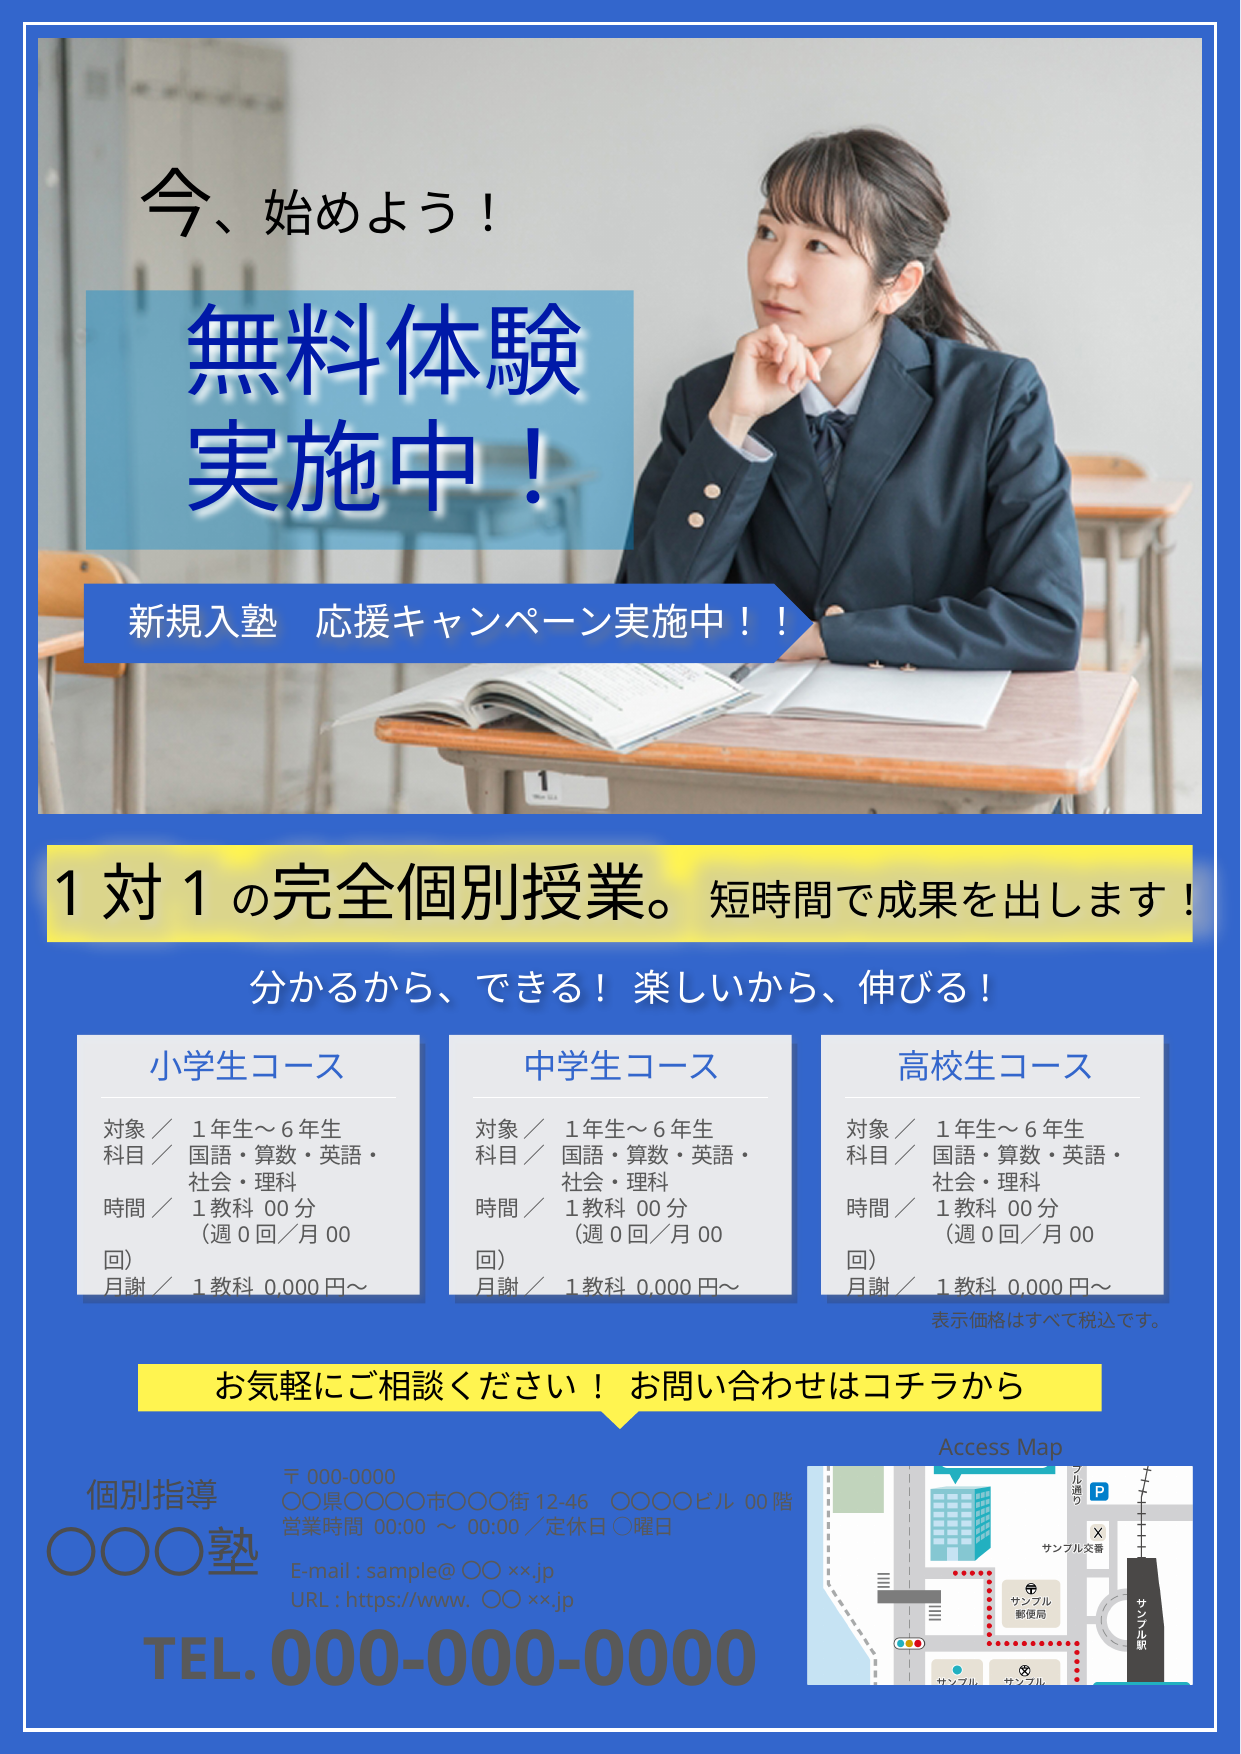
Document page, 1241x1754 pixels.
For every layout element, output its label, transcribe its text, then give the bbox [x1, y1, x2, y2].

text_box 対象 ／ １年生～6年生 科目 ／ 国語・算数・英語・ 社会・理科 時間 ／ １教科 00分 （週0回／月00回） 月謝 ／ １教科 0,000円～ [832, 1108, 1153, 1307]
text_box 1対1の完全個別授業。短時間で成果を出します！ [1217, 845, 1225, 936]
text_box [23, 22, 1217, 1731]
picture [807, 1466, 1193, 1685]
text_box [0, 0, 1241, 1754]
text_box 対象 ／ １年生～6年生 科目 ／ 国語・算数・英語・ 社会・理科 時間 ／ １教科 00分 （週0回／月00回） 月謝 ／ １教科 0,000円～ [460, 1108, 781, 1307]
picture [38, 38, 1202, 815]
